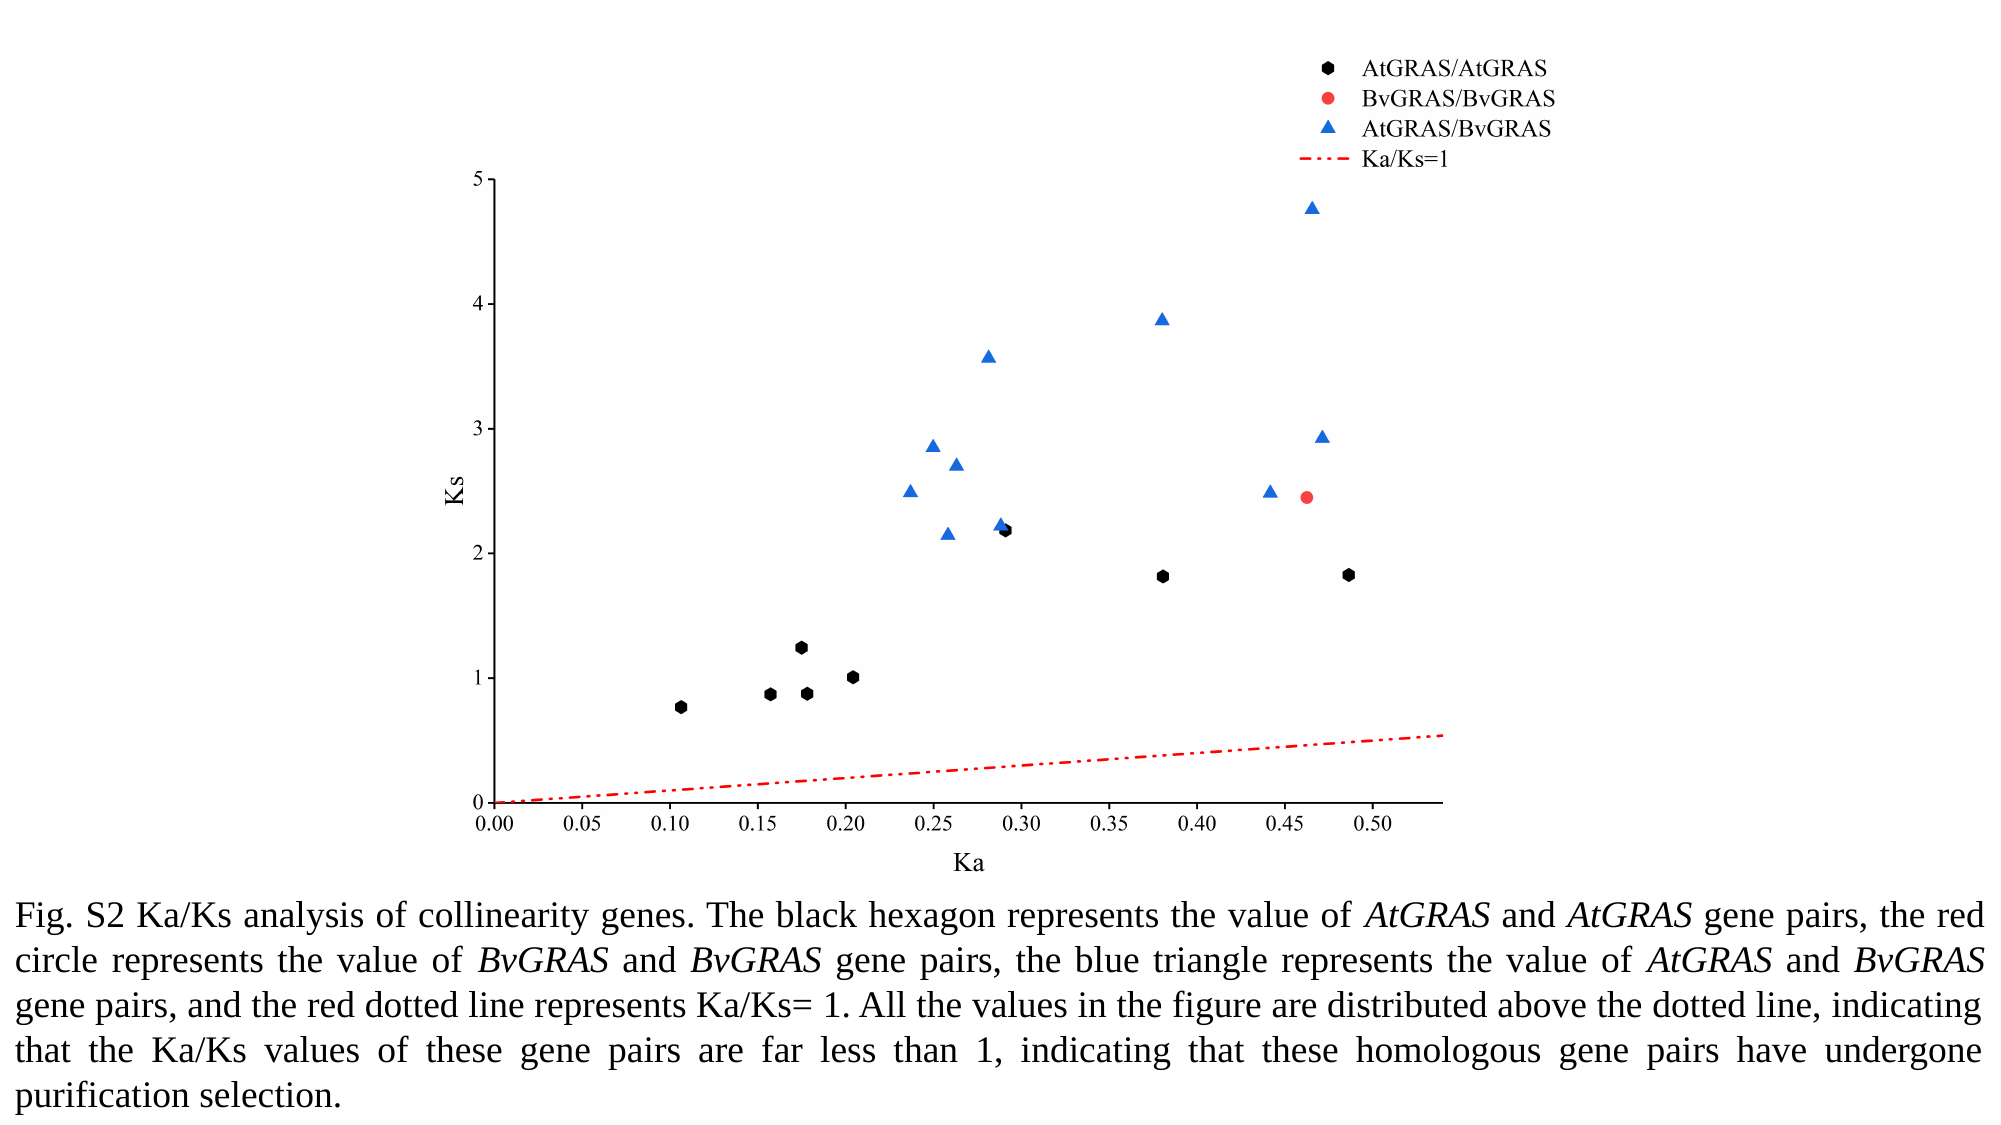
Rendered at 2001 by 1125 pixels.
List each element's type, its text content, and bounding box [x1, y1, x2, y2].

picture [435, 40, 1565, 883]
text_box Fig. S2 Ka/Ks analysis of collinearity genes. The black hexagon represents the value of AtGRAS and AtGRAS gene pairs, the red circle represents the value of BvGRAS and BvGRAS gene pairs, the blue triangle represents the value of AtGRAS and BvGRAS gene pairs, and the red dotted line represents Ka/Ks= 1. All the values in the figure are distributed above the dotted line, indicating that the Ka/Ks values of these gene pairs are far less than 1, indicating that these homologous gene pairs have undergone purification selection. [0, 882, 2000, 1123]
